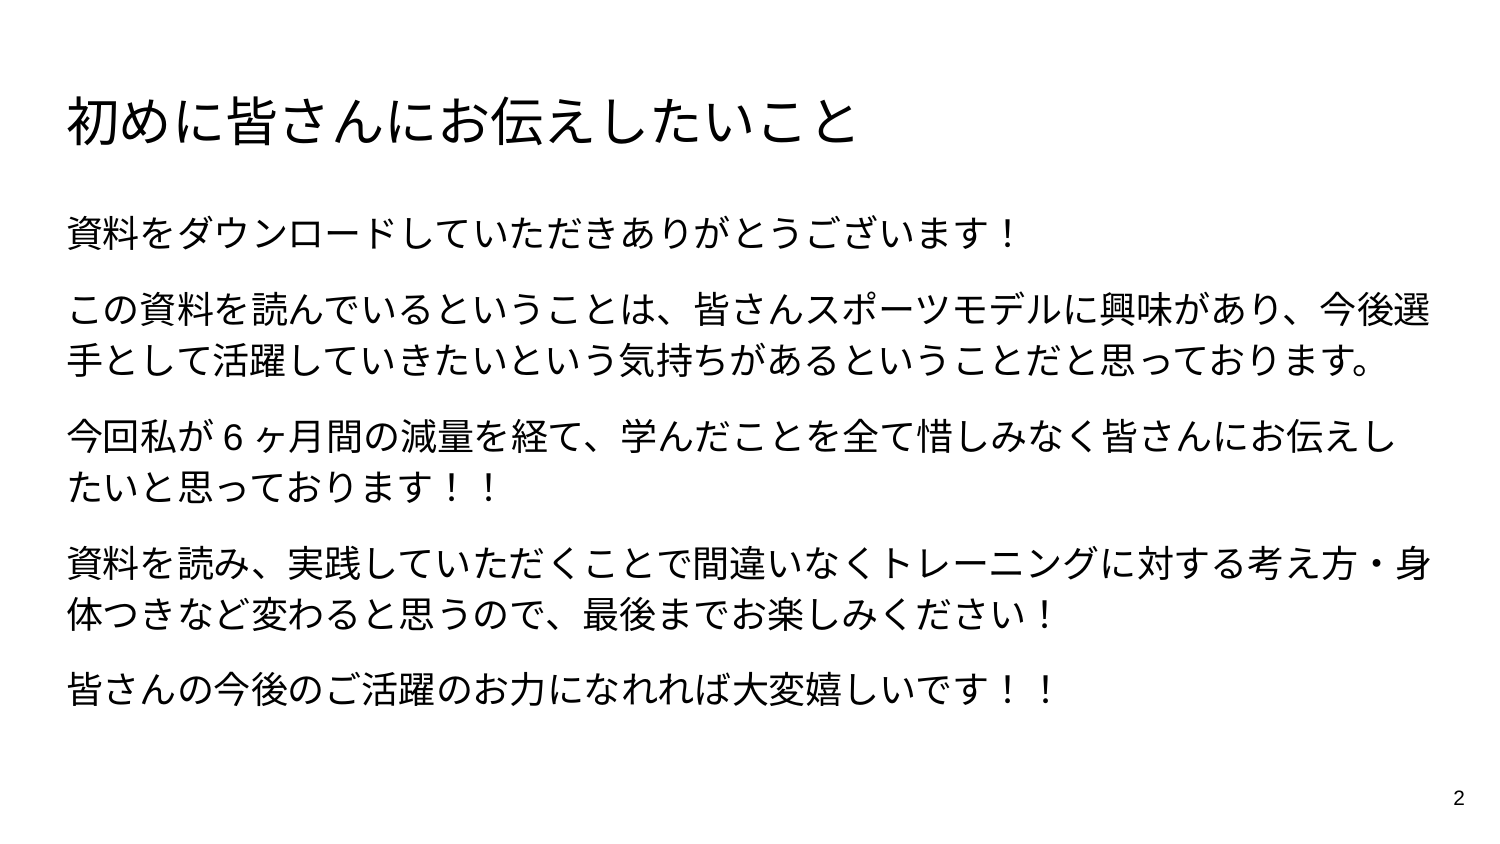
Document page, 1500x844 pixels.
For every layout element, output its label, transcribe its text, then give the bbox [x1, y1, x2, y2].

title 初めに皆さんにお伝えしたいこと [51, 72, 1449, 167]
slide_number 2 [1389, 764, 1480, 830]
list 資料をダウンロードしていただきありがとうございます！ この資料を読んでいるということは、皆さんスポーツモデルに興味があり、今後選手として活躍していきたいという気持ちがあるということだと思っております。 今回私が6ヶ月間の減量を経て、学んだことを全て惜しみなく皆さんにお伝えしたいと思っております！！ 資料を読み、実践していただくことで間違いなくトレーニングに対する考え方・身体つきなど変わると思うので、最後までお楽しみください！ 皆さんの今後のご活躍のお力になれれば大変嬉しいです！！ [51, 189, 1449, 750]
